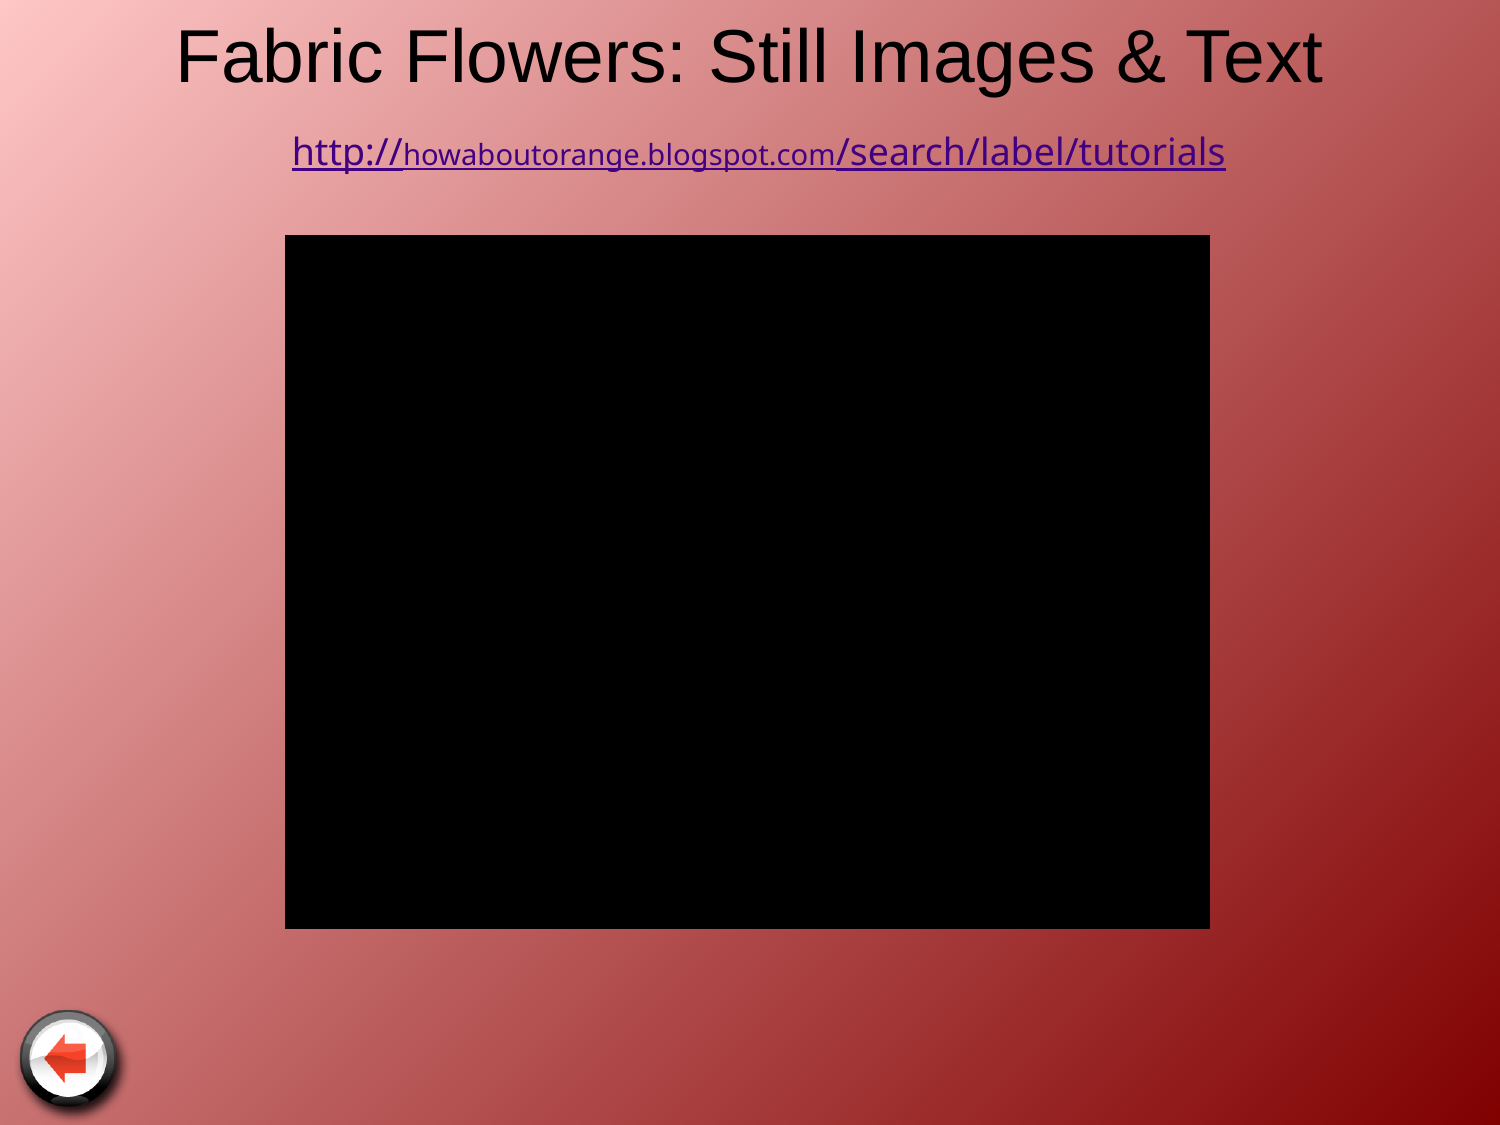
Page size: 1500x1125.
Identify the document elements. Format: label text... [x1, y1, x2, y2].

picture [0, 989, 136, 1125]
text_box Fabric Flowers: Still Images & Text [0, 0, 1500, 105]
text_box http://howaboutorange.blogspot.com/search/label/tutorials [277, 120, 1265, 186]
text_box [283, 234, 1212, 930]
